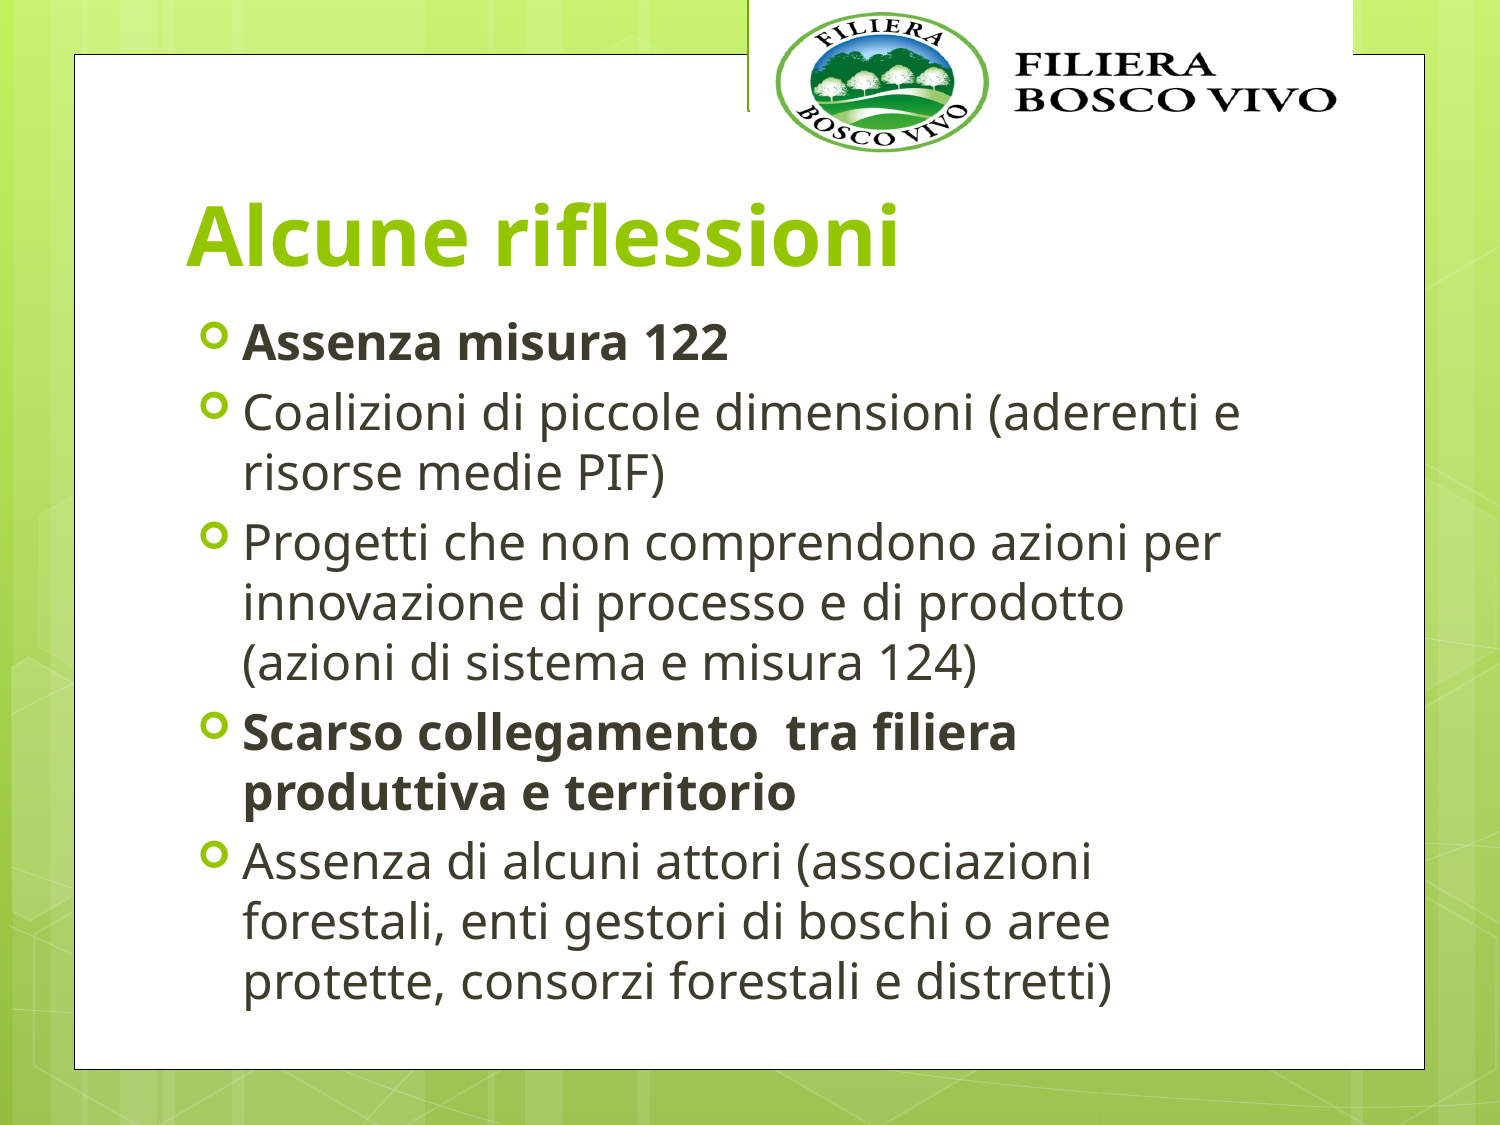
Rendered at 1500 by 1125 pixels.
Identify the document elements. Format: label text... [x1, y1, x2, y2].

picture [749, 0, 1353, 162]
list Assenza misura 122 Coalizioni di piccole dimensioni (aderenti e risorse medie PIF) Progetti che non comprendono azioni per innovazione di processo e di prodotto (azioni di sistema e misura 124) Scarso collegamento tra filiera produttiva e territorio Assenza di alcuni attori (associazioni forestali, enti gestori di boschi o aree protette, consorzi forestali e distretti) [171, 302, 1283, 1024]
title Alcune riflessioni [171, 149, 1324, 291]
